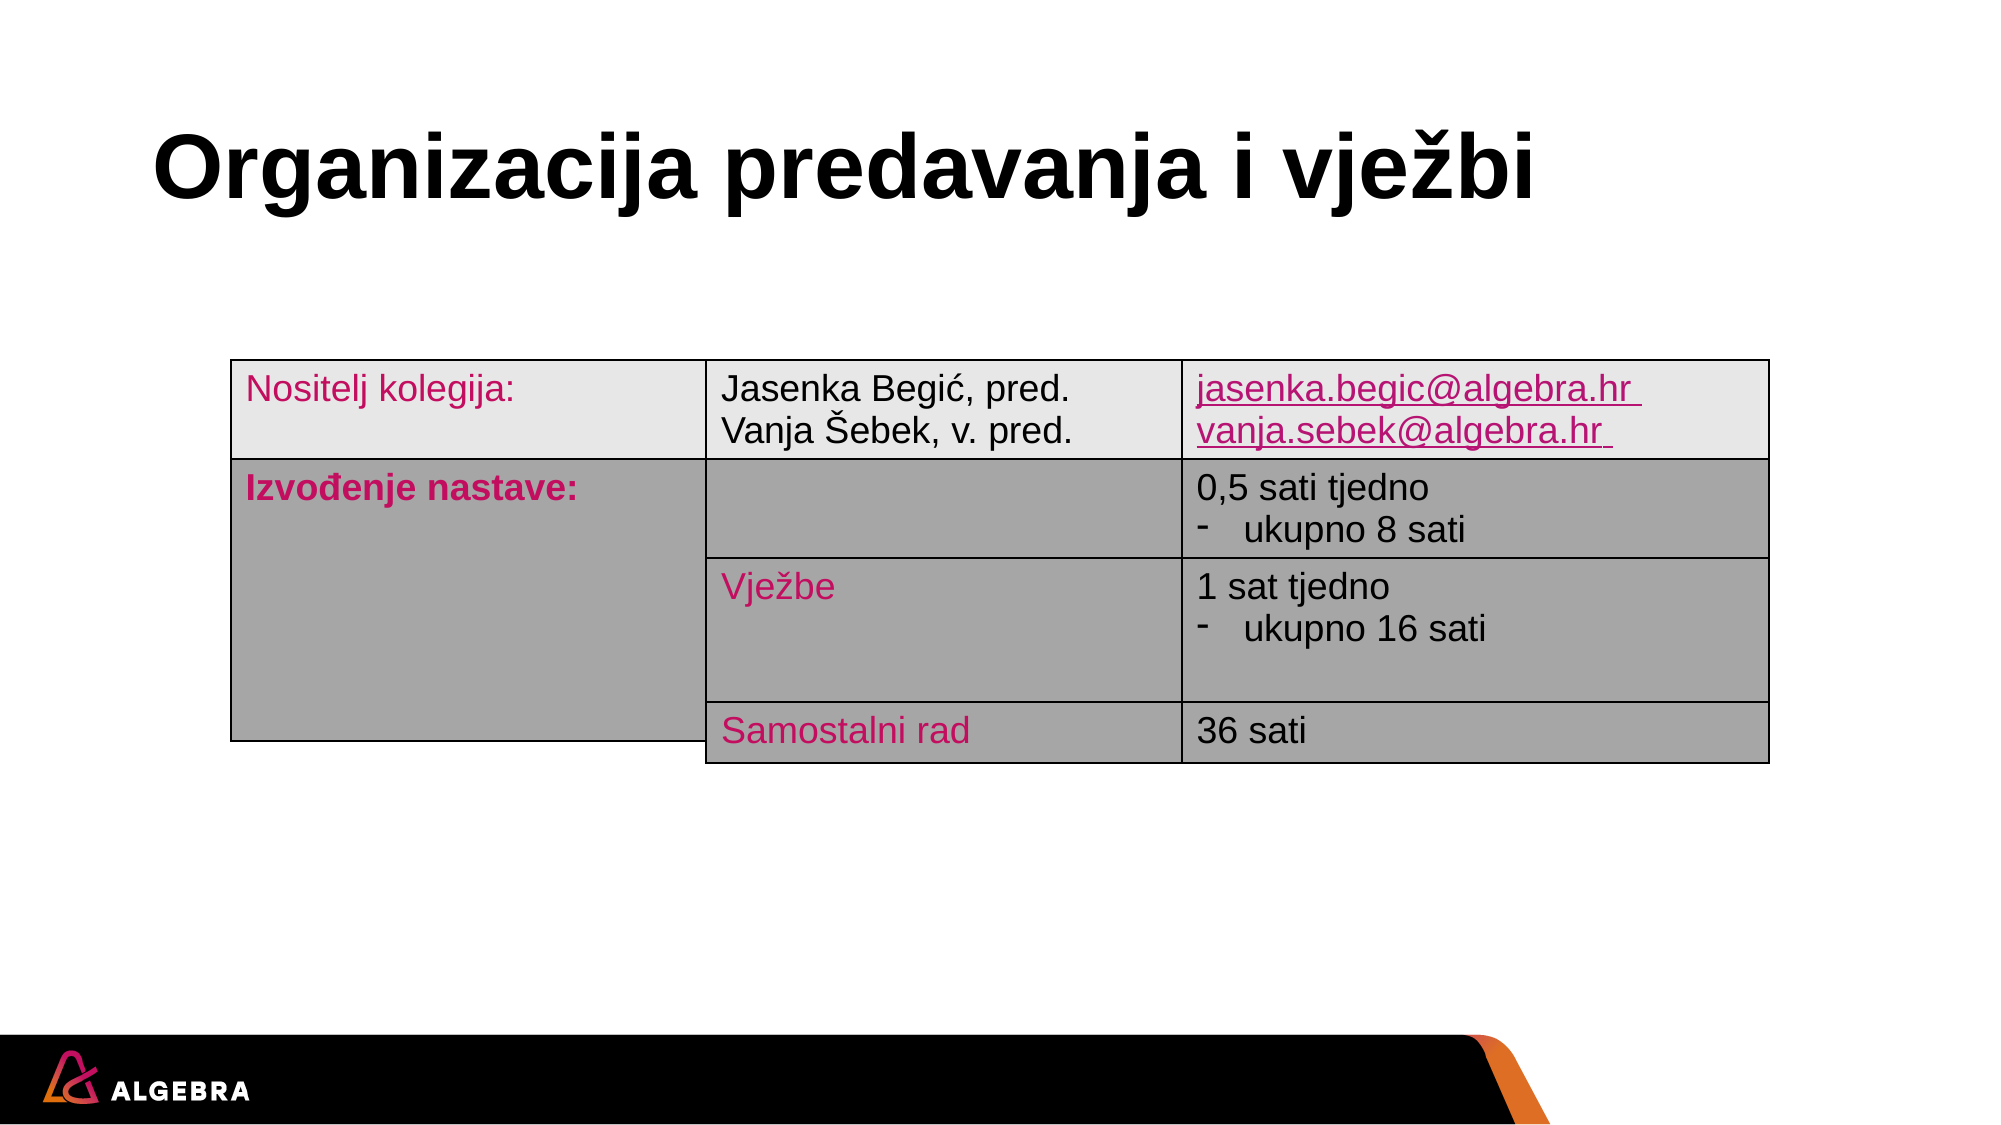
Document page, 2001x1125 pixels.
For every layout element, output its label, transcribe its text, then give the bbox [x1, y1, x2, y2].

table_header Nositelj kolegija: [232, 361, 705, 458]
table_header jasenka.begic@algebra.hr vanja.sebek@algebra.hr [1183, 361, 1768, 458]
table_cell 1 sat tjedno ukupno 16 sati [1183, 559, 1768, 701]
table_header Jasenka Begić, pred. Vanja Šebek, v. pred. [707, 361, 1181, 458]
table_header Samostalni rad [707, 703, 1181, 762]
table_cell 0,5 sati tjedno ukupno 8 sati [1183, 460, 1768, 557]
table_cell Vježbe [707, 559, 1181, 701]
picture [0, 1034, 1733, 1125]
table_cell Izvođenje nastave: [232, 460, 705, 740]
table_header 36 sati [1183, 703, 1768, 762]
table_cell [707, 460, 1181, 557]
title Organizacija predavanja i vježbi [137, 59, 1863, 278]
